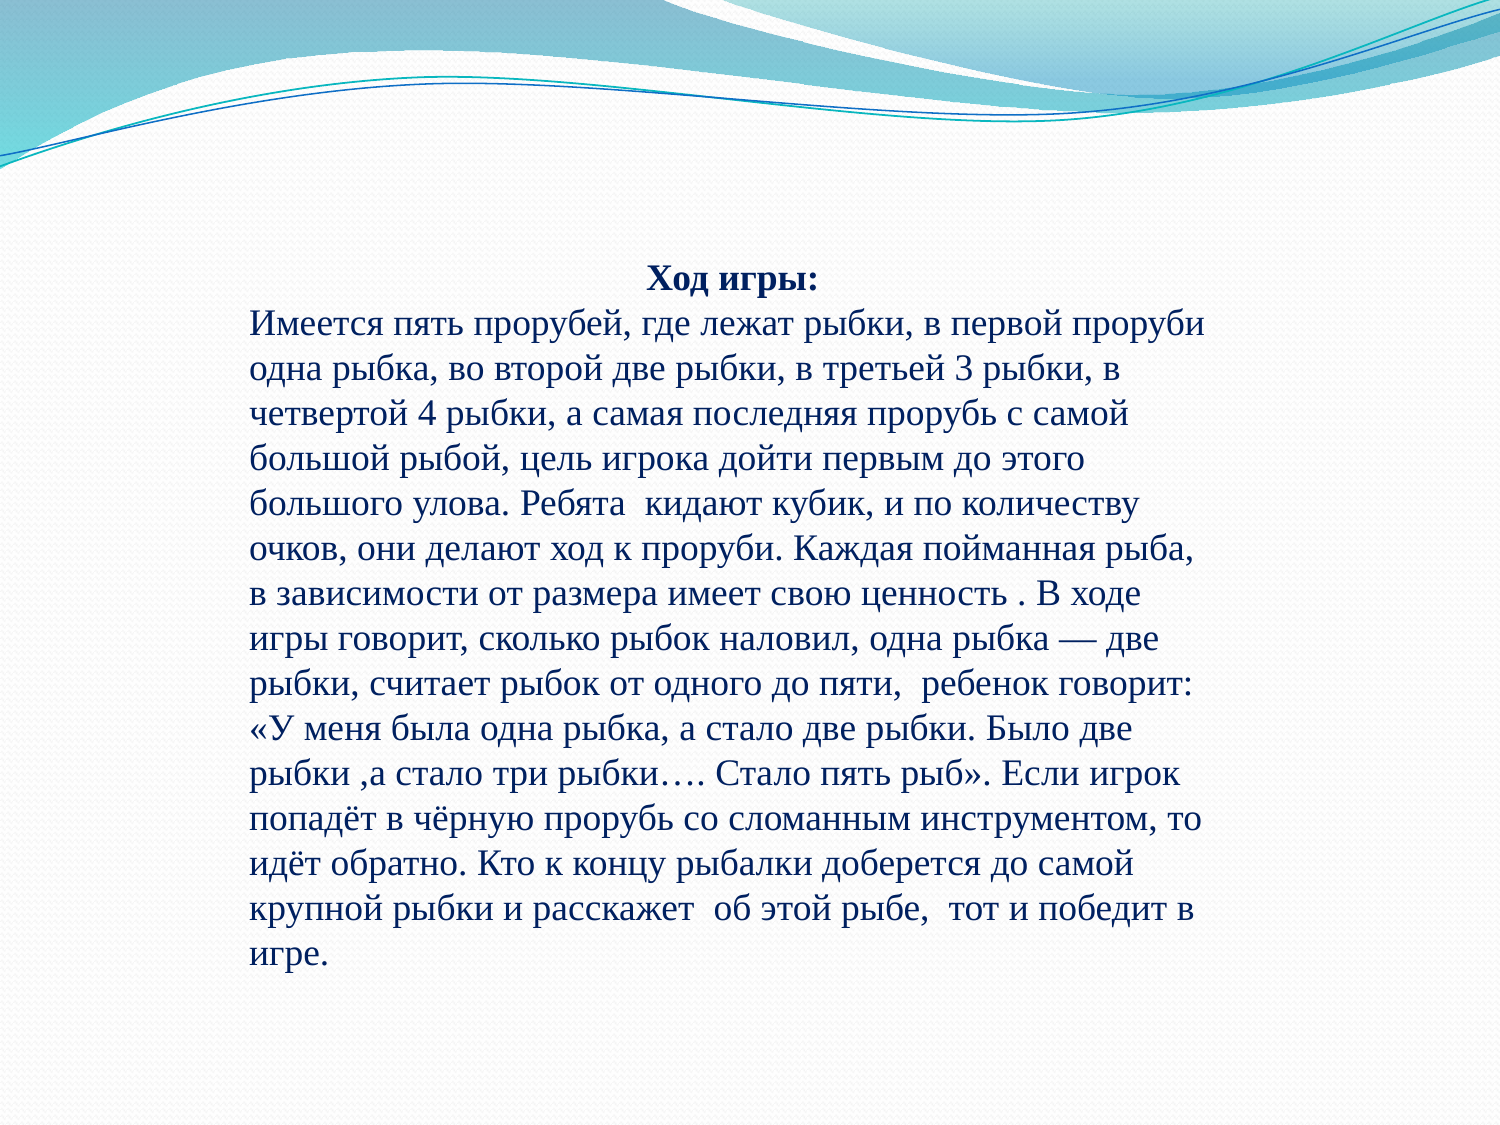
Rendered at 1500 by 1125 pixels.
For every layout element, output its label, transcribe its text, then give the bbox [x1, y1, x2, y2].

text_box Ход игры: Имеется пять прорубей, где лежат рыбки, в первой проруби одна рыбка, во второй две рыбки, в третьей 3 рыбки, в четвертой 4 рыбки, а самая последняя прорубь с самой большой рыбой, цель игрока дойти первым до этого большого улова. Ребята кидают кубик, и по количеству очков, они делают ход к проруби. Каждая пойманная рыба, в зависимости от размера имеет свою ценность . В ходе игры говорит, сколько рыбок наловил, одна рыбка — две рыбки, считает рыбок от одного до пяти, ребенок говорит: «У меня была одна рыбка, а стало две рыбки. Было две рыбки ,а стало три рыбки…. Стало пять рыб». Если игрок попадёт в чёрную прорубь со сломанным инструментом, то идёт обратно. Кто к концу рыбалки доберется до самой крупной рыбки и расскажет об этой рыбе, тот и победит в игре. [234, 246, 1231, 981]
